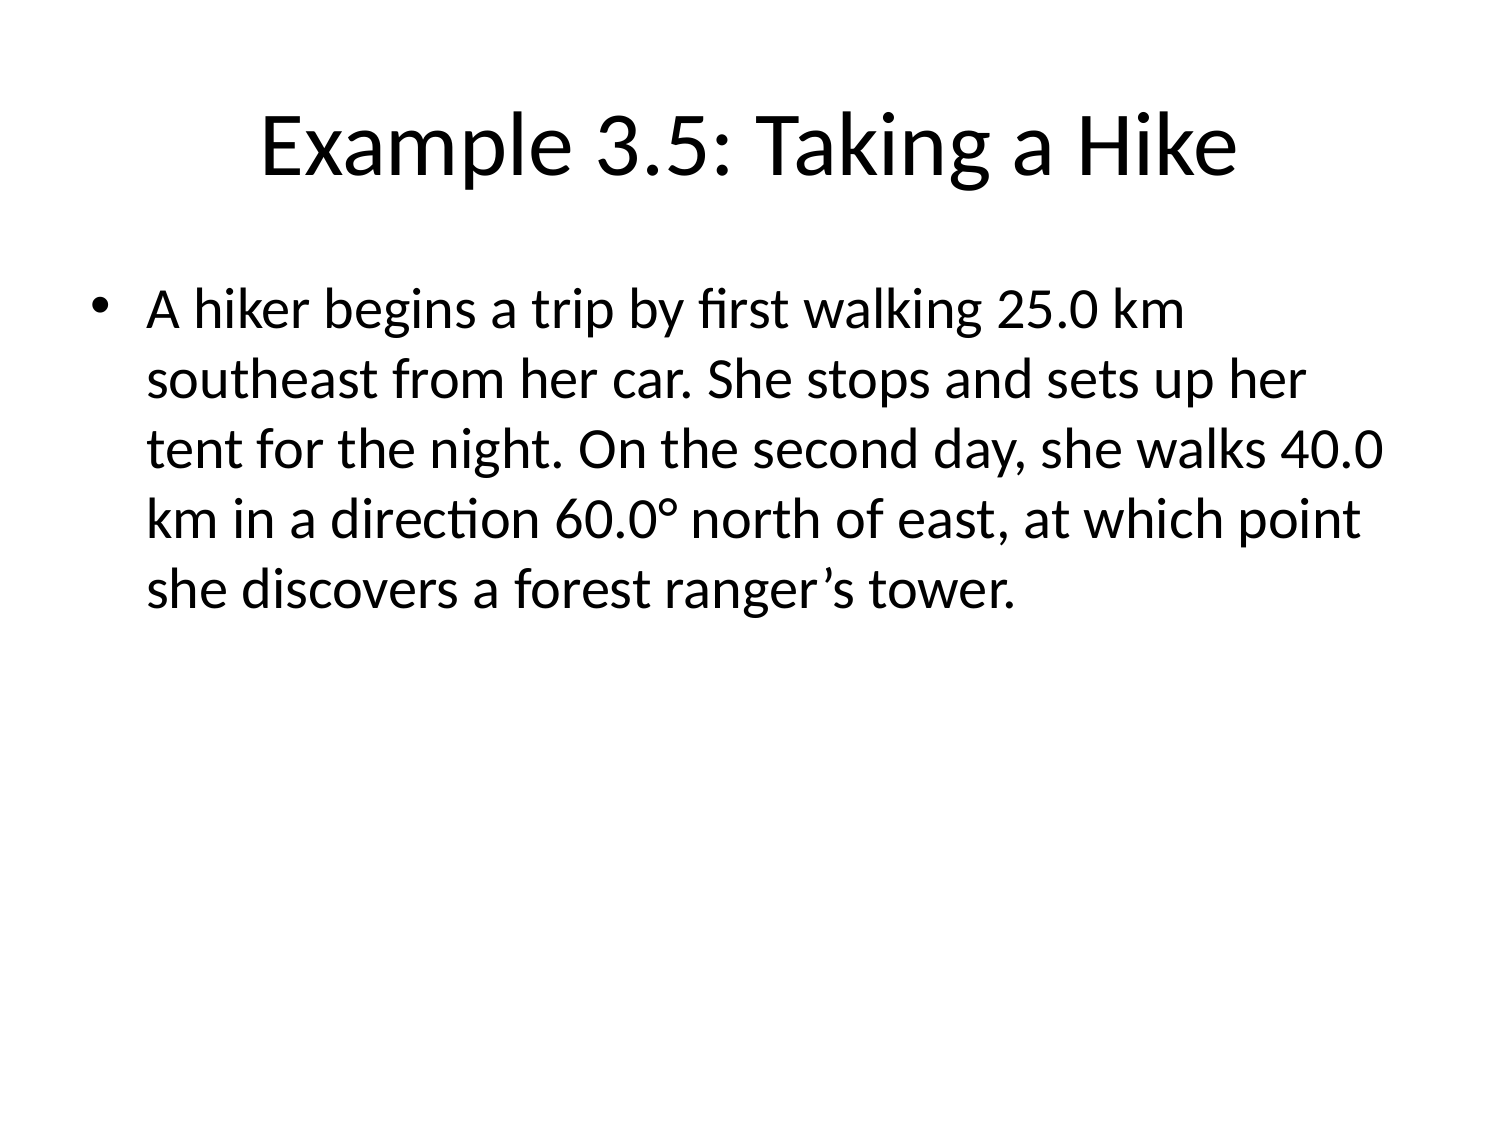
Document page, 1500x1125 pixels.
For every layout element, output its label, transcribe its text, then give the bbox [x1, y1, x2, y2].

title Example 3.5: Taking a Hike [75, 45, 1425, 233]
list A hiker begins a trip by first walking 25.0 km southeast from her car. She stops and sets up her tent for the night. On the second day, she walks 40.0 km in a direction 60.0° north of east, at which point she discovers a forest ranger’s tower. [75, 262, 1425, 1005]
